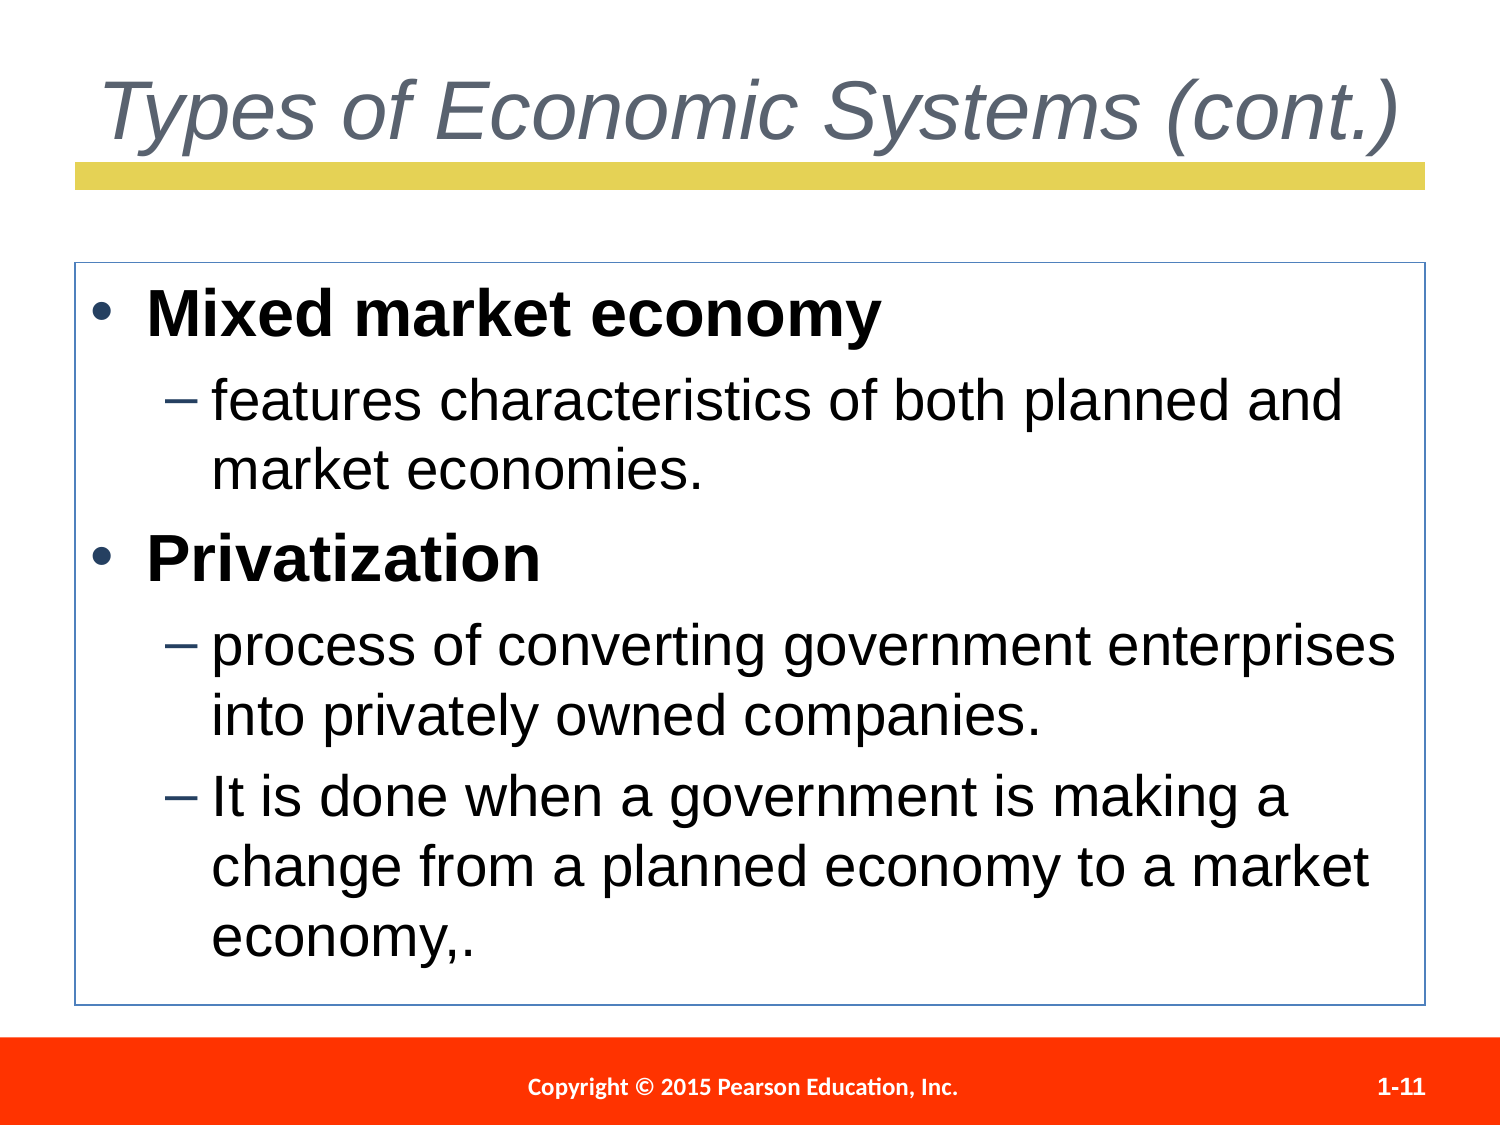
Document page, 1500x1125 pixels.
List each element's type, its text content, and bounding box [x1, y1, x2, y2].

list Mixed market economy features characteristics of both planned and market economies. Privatization process of converting government enterprises into privately owned companies. It is done when a government is making a change from a planned economy to a market economy,. [74, 262, 1426, 1006]
text_box Types of Economic Systems (cont.) [74, 12, 1425, 200]
